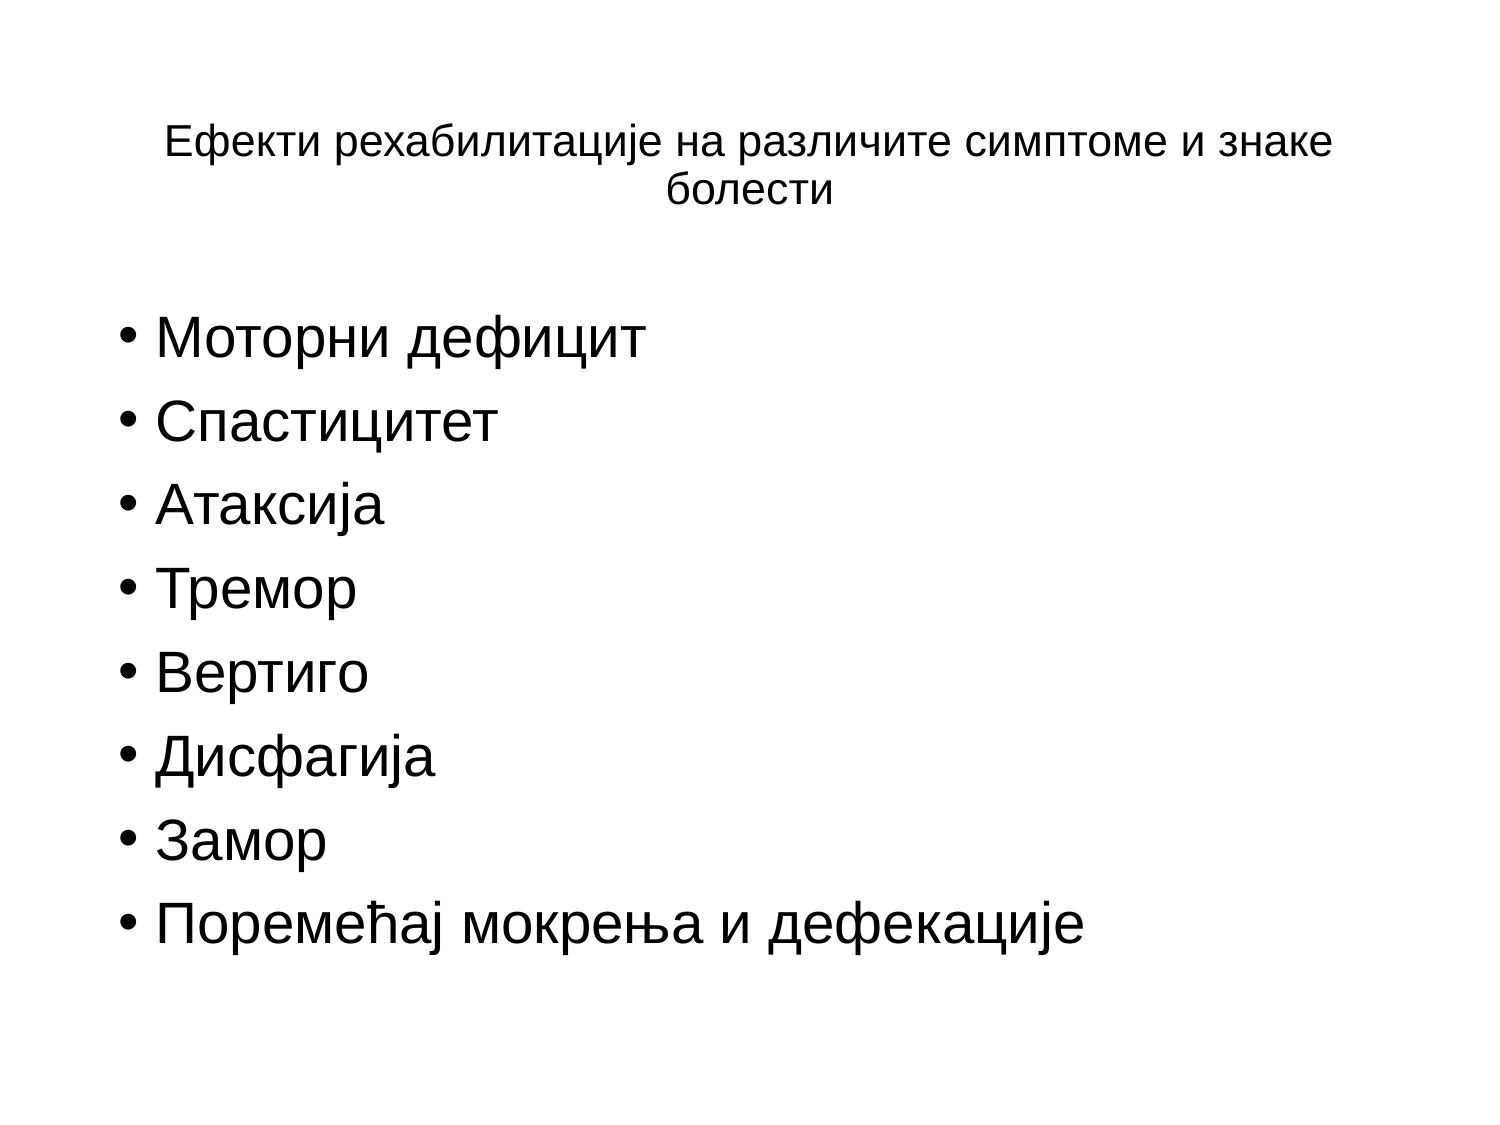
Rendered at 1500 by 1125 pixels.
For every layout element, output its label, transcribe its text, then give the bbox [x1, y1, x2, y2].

list Моторни дефицит Спастицитет Атаксија Тремор Вертиго Дисфагија Замор Поремећај мокрења и дефекације [103, 299, 1397, 1014]
title Ефекти рехабилитације на различите симптоме и знаке болести [103, 59, 1397, 278]
